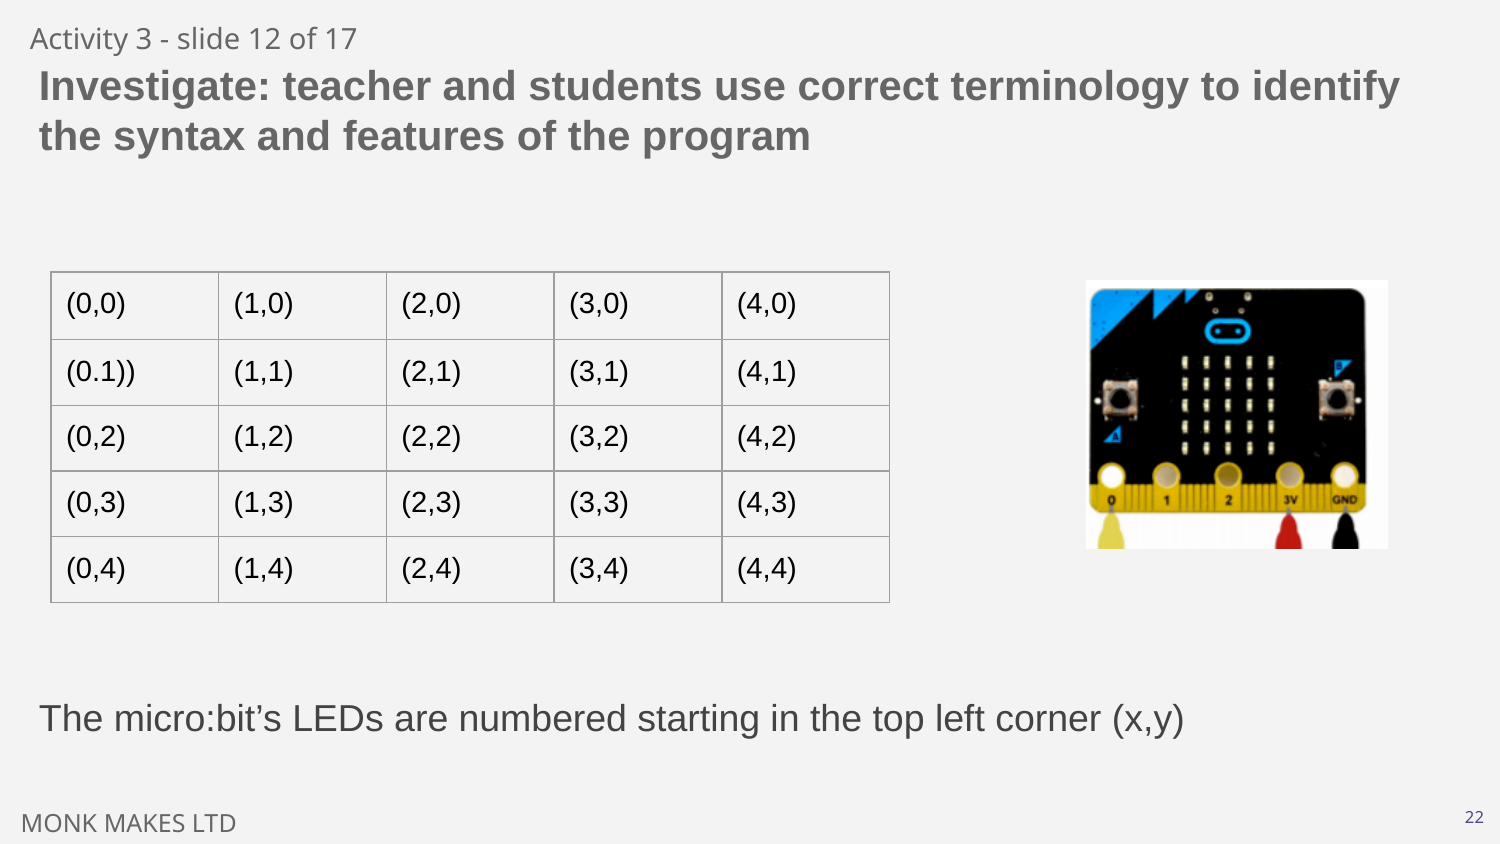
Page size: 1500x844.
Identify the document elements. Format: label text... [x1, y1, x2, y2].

table_cell (3,3) [555, 472, 721, 536]
table_cell (2,1) [387, 340, 553, 405]
table_header (2,0) [387, 273, 553, 339]
table_header (1,0) [219, 273, 386, 339]
table_cell (1,1) [219, 340, 386, 405]
table_cell (3,2) [555, 406, 721, 470]
picture [1085, 280, 1389, 550]
table_cell (3,1) [555, 340, 721, 405]
slide_number ‹#› [1448, 792, 1500, 844]
table_cell (1,4) [219, 537, 386, 602]
table_cell (3,4) [555, 537, 721, 602]
table_cell (2,2) [387, 406, 553, 470]
table_cell (0,3) [52, 472, 218, 536]
table_cell (0,2) [52, 406, 218, 470]
table_header (4,0) [723, 273, 889, 339]
subtitle Activity 3 - slide 12 of 17 [14, 0, 1500, 52]
text_box The micro:bit’s LEDs are numbered starting in the top left corner (x,y) [23, 662, 1449, 760]
table_cell (4,2) [723, 406, 889, 470]
table_cell (2,4) [387, 537, 553, 602]
table_cell (4,1) [723, 340, 889, 405]
table_cell (4,3) [723, 472, 889, 536]
title Investigate: teacher and students use correct terminology to identify the syntax and features of the program [24, 52, 1422, 167]
table_cell (1,3) [219, 472, 386, 536]
table_cell (4,4) [723, 537, 889, 602]
table_header (0,0) [52, 273, 218, 339]
table_cell (1,2) [219, 406, 386, 470]
table_cell (2,3) [387, 472, 553, 536]
table_cell (0.1)) [52, 340, 218, 405]
table_cell (0,4) [52, 537, 218, 602]
table_header (3,0) [555, 273, 721, 339]
